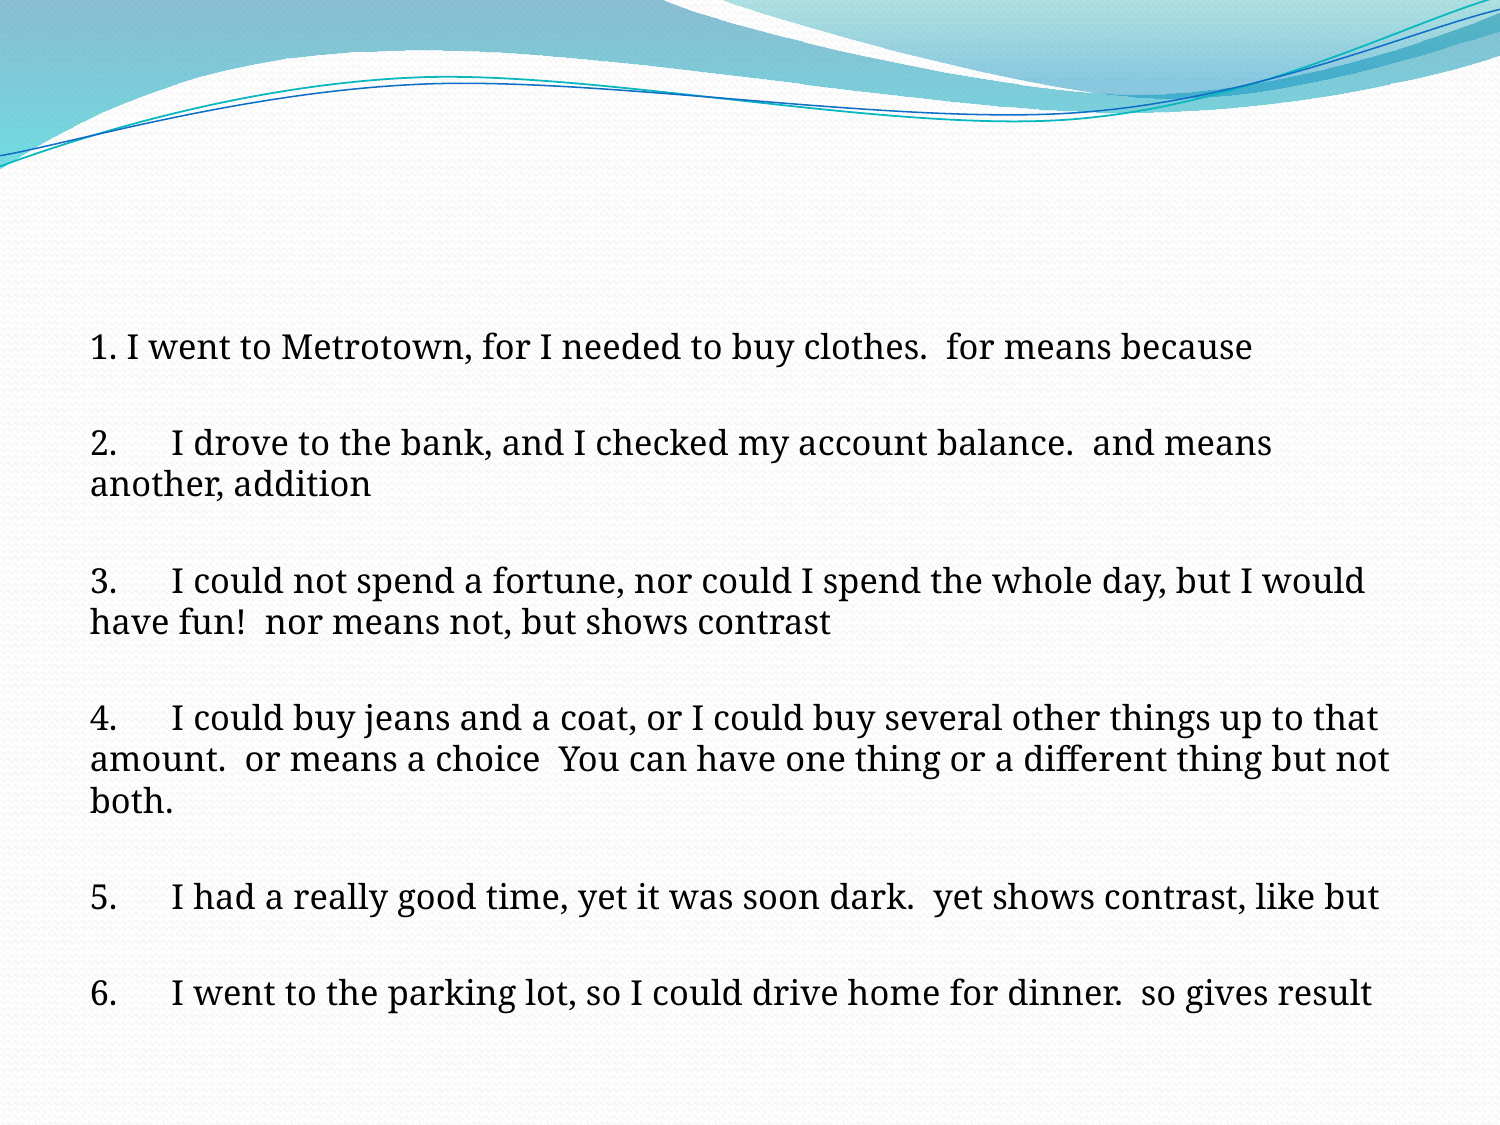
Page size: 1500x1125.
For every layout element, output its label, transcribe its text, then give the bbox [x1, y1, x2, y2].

list 1. I went to Metrotown, for I needed to buy clothes. for means because 2. I drove to the bank, and I checked my account balance. and means another, addition 3. I could not spend a fortune, nor could I spend the whole day, but I would have fun! nor means not, but shows contrast 4. I could buy jeans and a coat, or I could buy several other things up to that amount. or means a choice You can have one thing or a different thing but not both. 5. I had a really good time, yet it was soon dark. yet shows contrast, like but 6. I went to the parking lot, so I could drive home for dinner. so gives result [75, 317, 1425, 1038]
